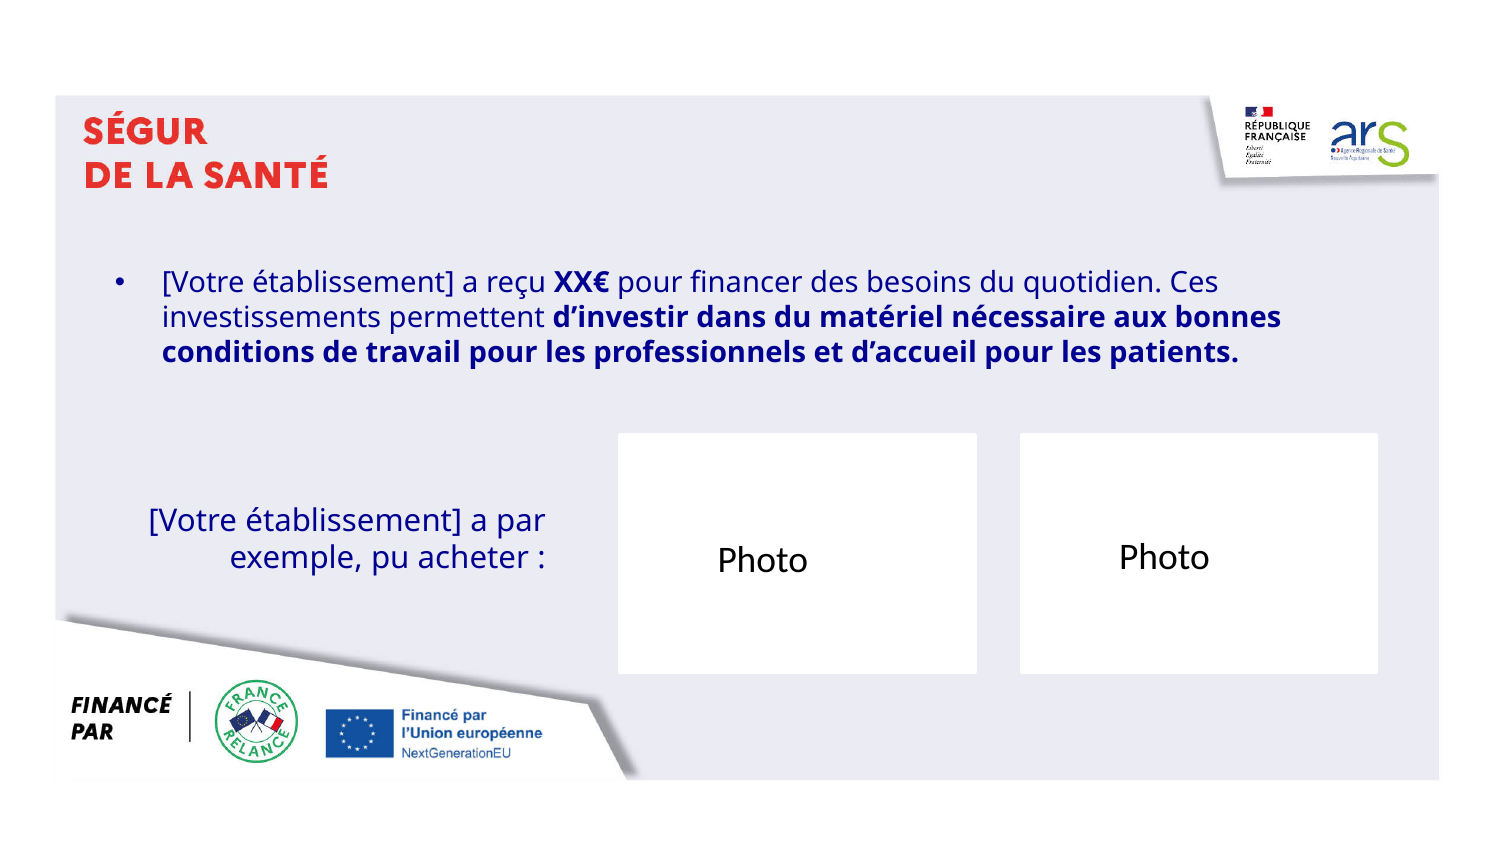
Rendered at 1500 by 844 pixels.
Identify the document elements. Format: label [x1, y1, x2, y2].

picture [11, 51, 1483, 824]
